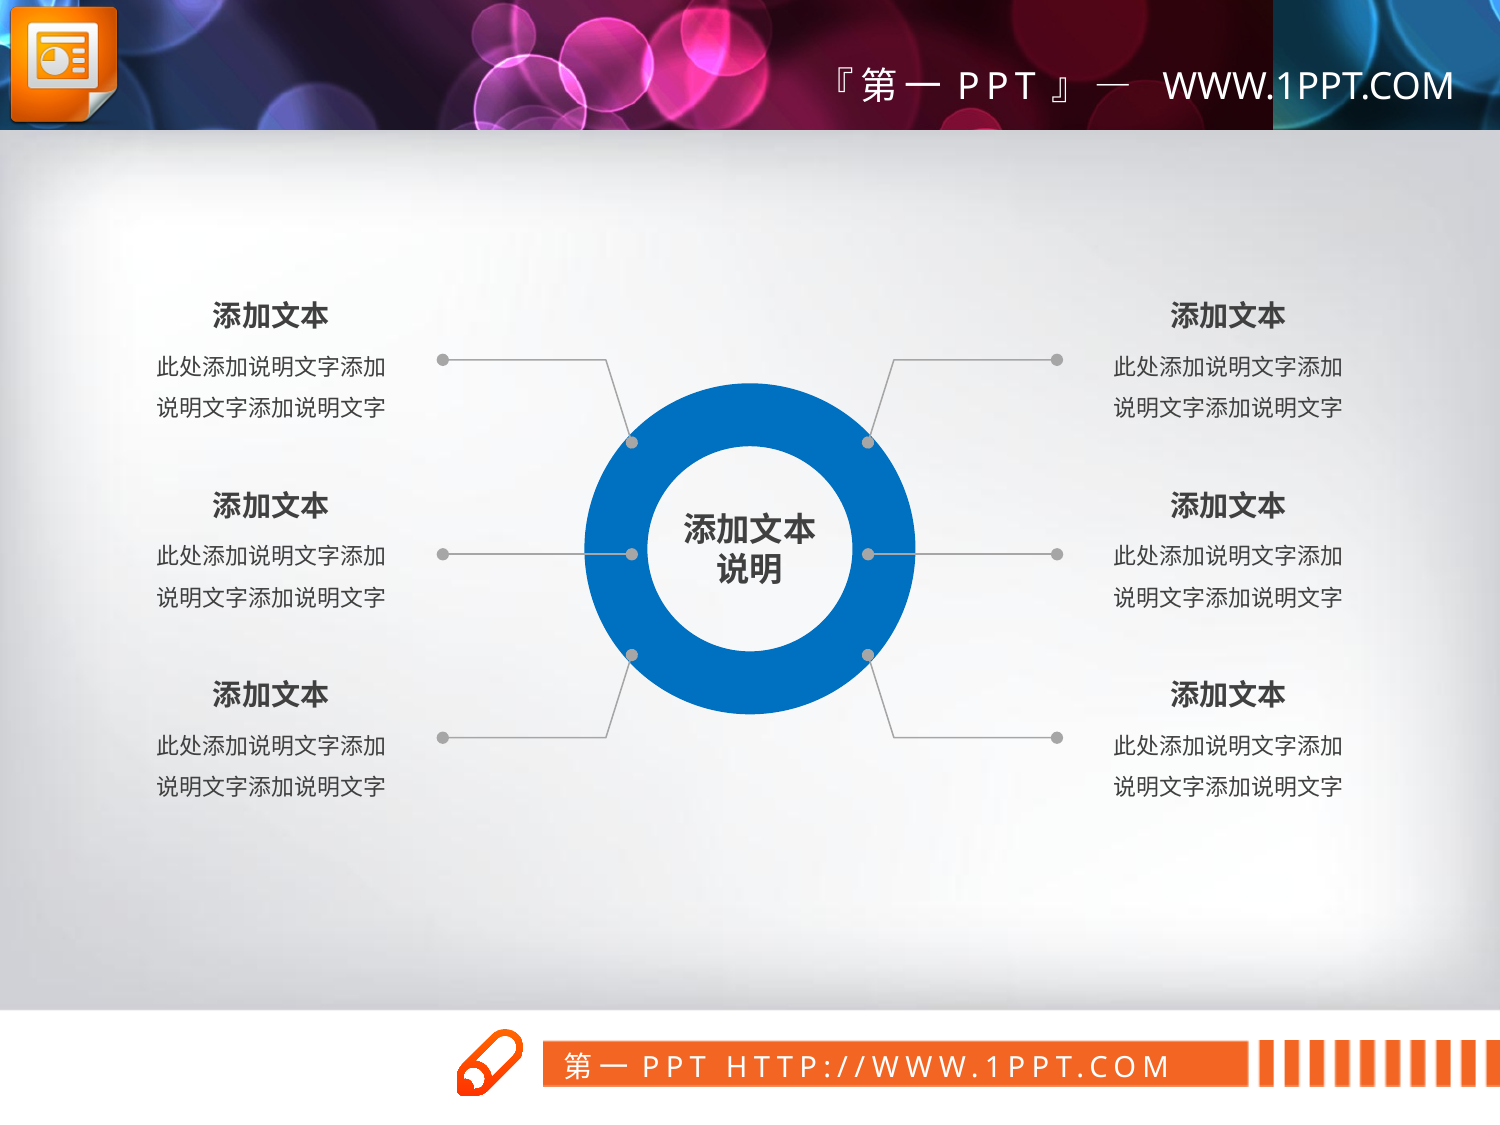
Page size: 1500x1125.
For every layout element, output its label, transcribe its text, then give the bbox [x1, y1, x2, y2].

picture [0, 0, 1500, 1012]
text_box 添加文本 此处添加说明文字添加说明文字添加说明文字 [134, 287, 409, 432]
text_box 添加文本 此处添加说明文字添加说明文字添加说明文字 [134, 476, 409, 621]
text_box 添加文本 此处添加说明文字添加说明文字添加说明文字 [1091, 476, 1366, 621]
text_box 添加文本 此处添加说明文字添加说明文字添加说明文字 [134, 666, 409, 811]
text_box [436, 649, 638, 744]
text_box 添加文本 此处添加说明文字添加说明文字添加说明文字 [1091, 287, 1366, 432]
text_box [861, 649, 1064, 744]
picture [543, 1040, 1500, 1087]
text_box [436, 353, 638, 449]
text_box 添加文本 此处添加说明文字添加说明文字添加说明文字 [1091, 666, 1366, 811]
text_box [861, 353, 1064, 449]
text_box [582, 381, 918, 717]
text_box 添加文本说明 [667, 500, 833, 596]
